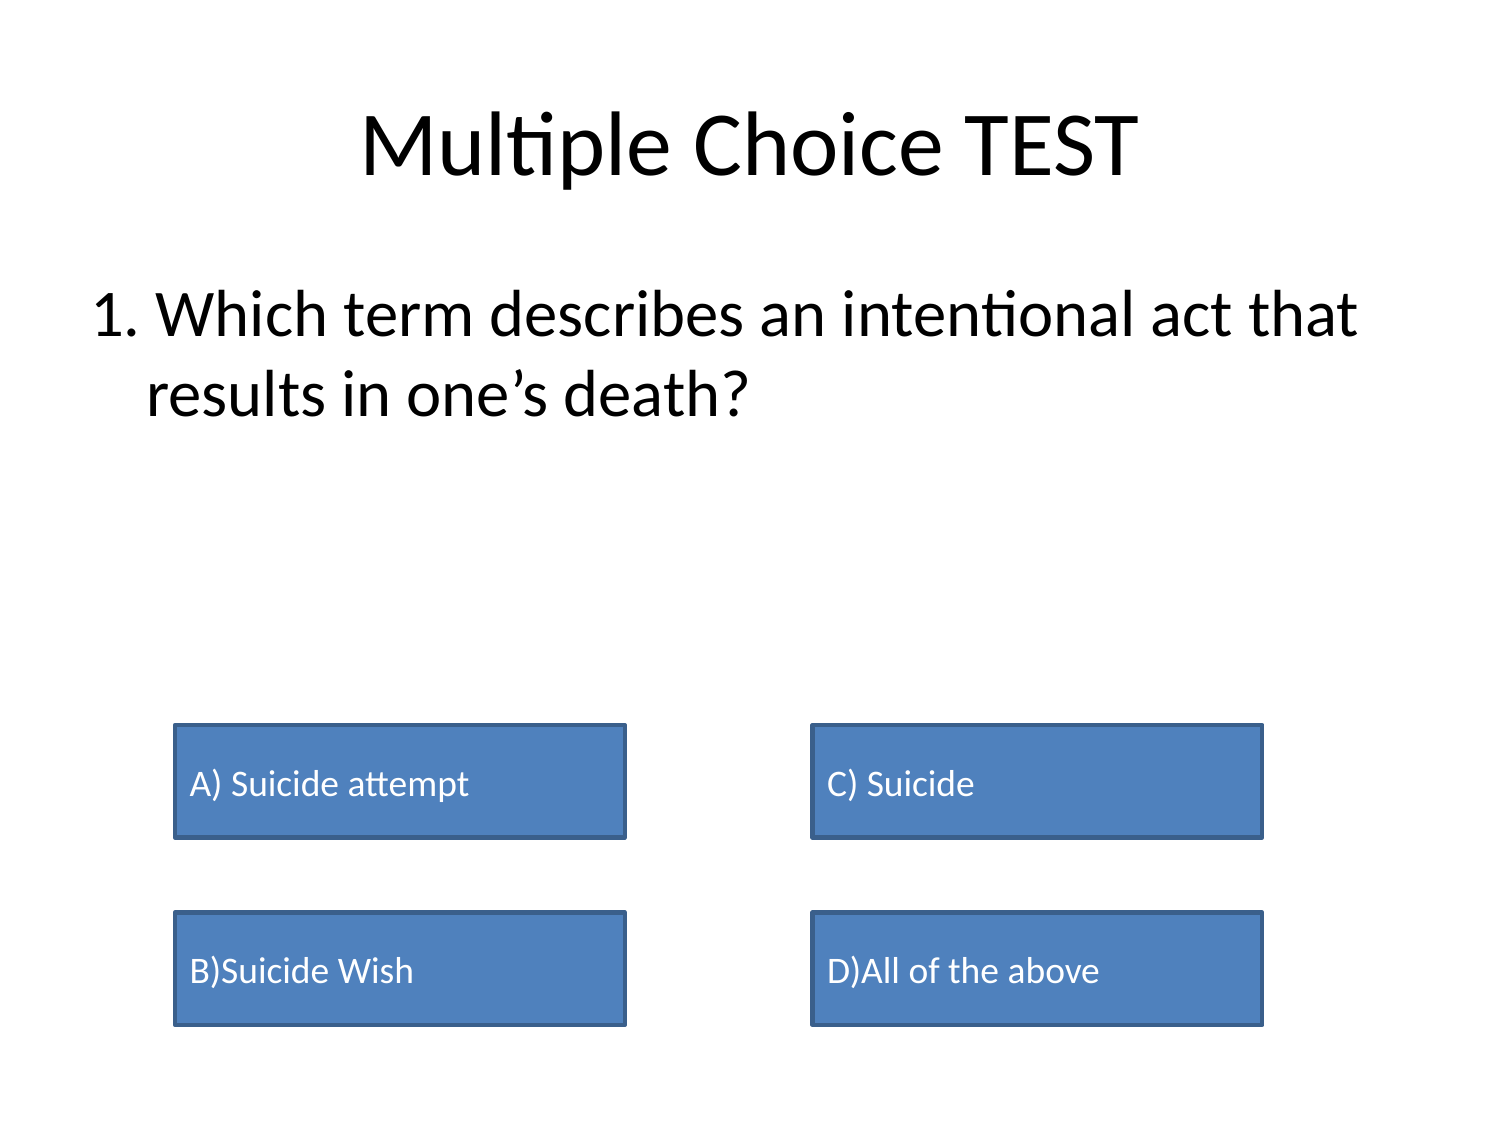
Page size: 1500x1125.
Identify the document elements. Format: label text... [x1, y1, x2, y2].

text_box B)Suicide Wish [173, 910, 627, 1027]
list 1. Which term describes an intentional act that results in one’s death? [75, 262, 1425, 1005]
text_box C) Suicide [810, 723, 1264, 840]
text_box A) Suicide attempt [173, 723, 627, 840]
text_box D)All of the above [810, 910, 1264, 1027]
title Multiple Choice TEST [75, 45, 1425, 233]
